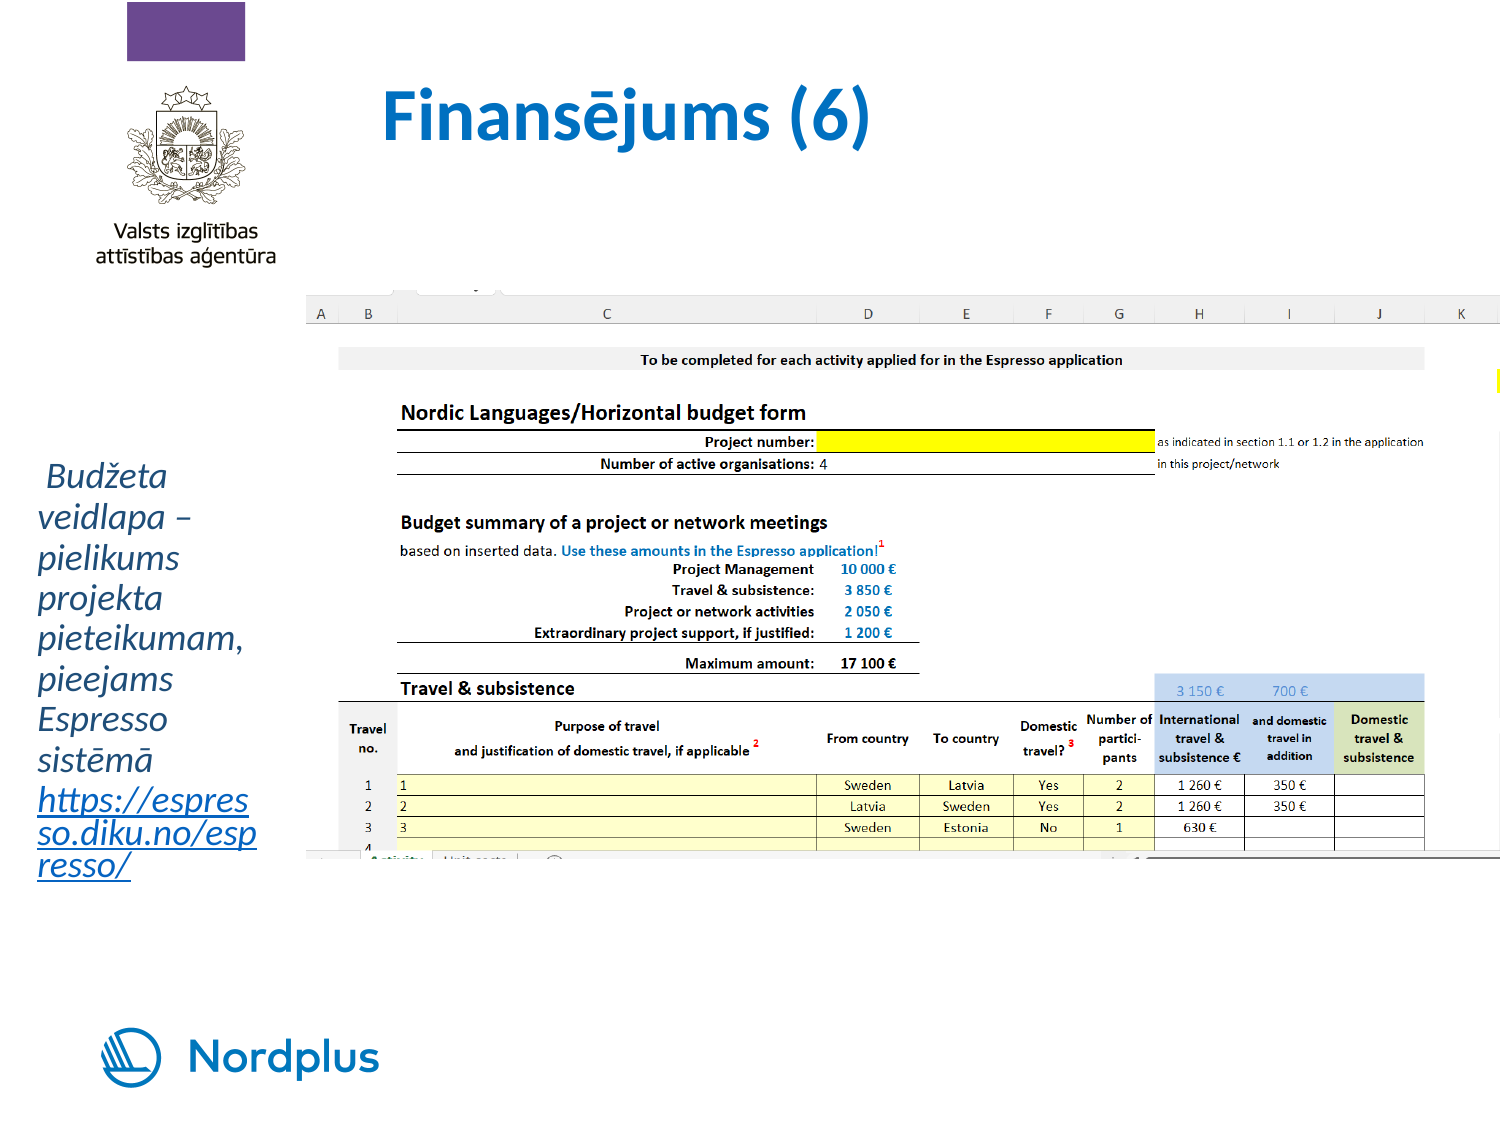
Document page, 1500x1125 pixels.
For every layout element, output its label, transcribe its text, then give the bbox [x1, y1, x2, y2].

text_box Budžeta veidlapa – pielikums projekta pieteikumam, pieejams Espresso sistēmā https://espresso.diku.no/espresso/ [22, 449, 276, 869]
picture [0, 0, 1500, 1125]
title Finansējums (6) [367, 59, 1397, 173]
